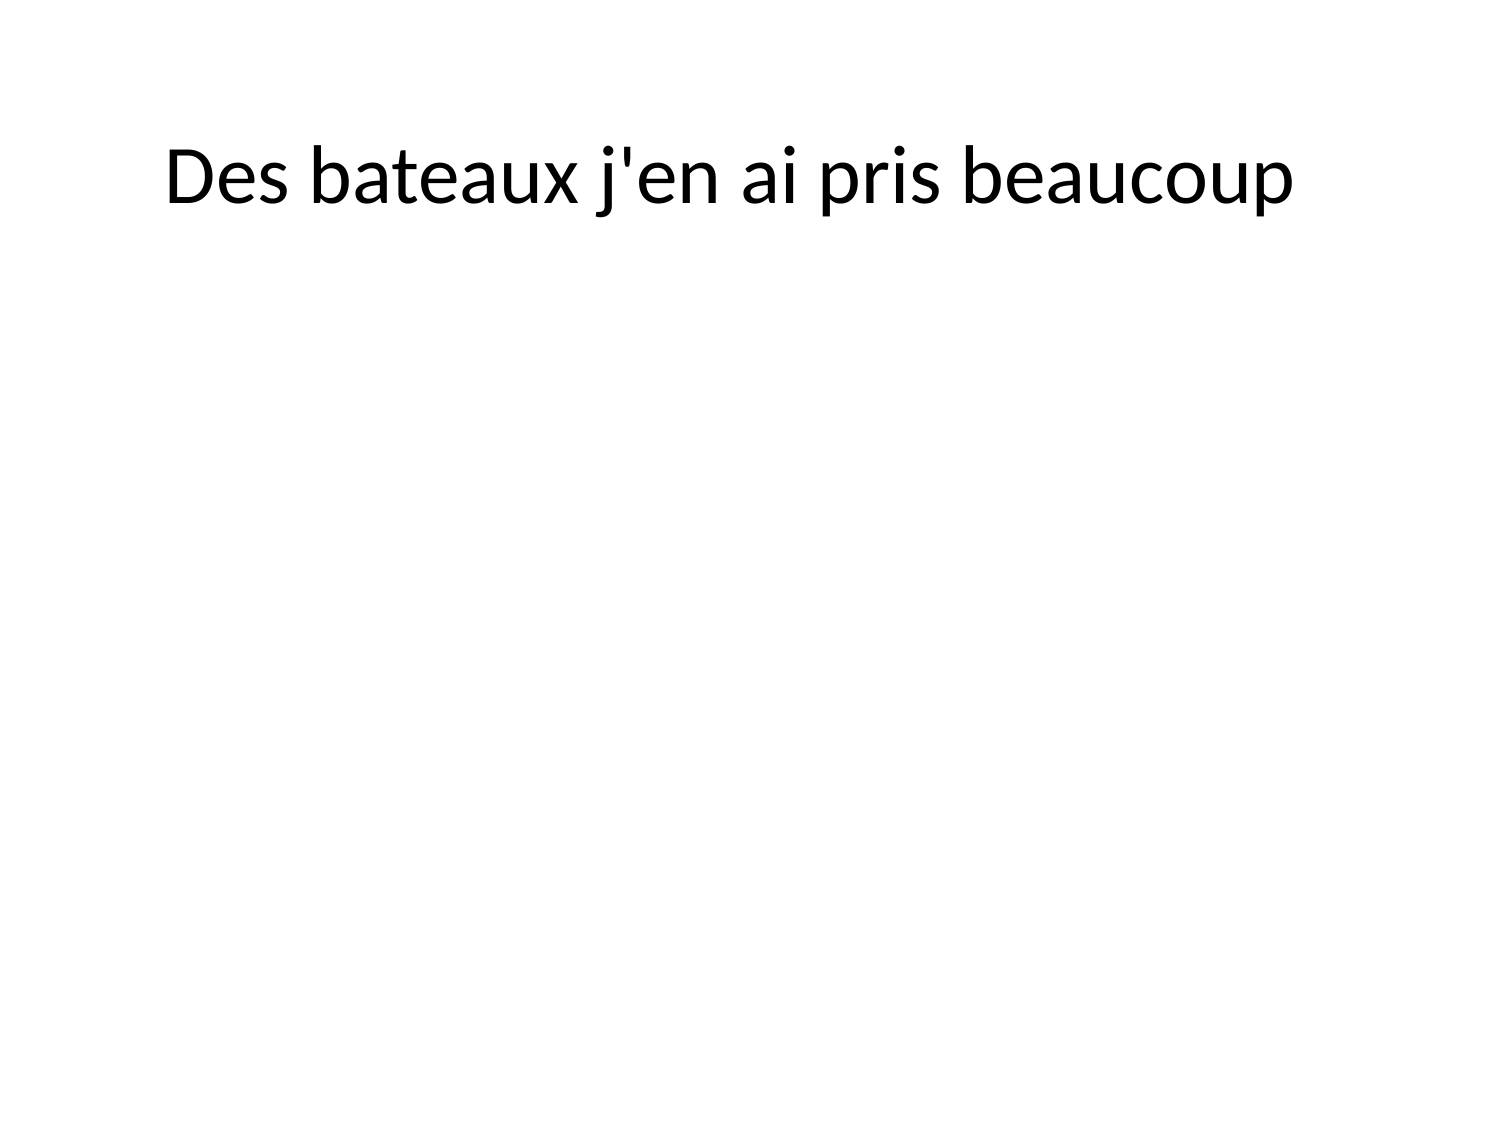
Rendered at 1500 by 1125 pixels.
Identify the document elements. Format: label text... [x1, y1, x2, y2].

text_box Des bateaux j'en ai pris beaucoup [150, 112, 1500, 328]
